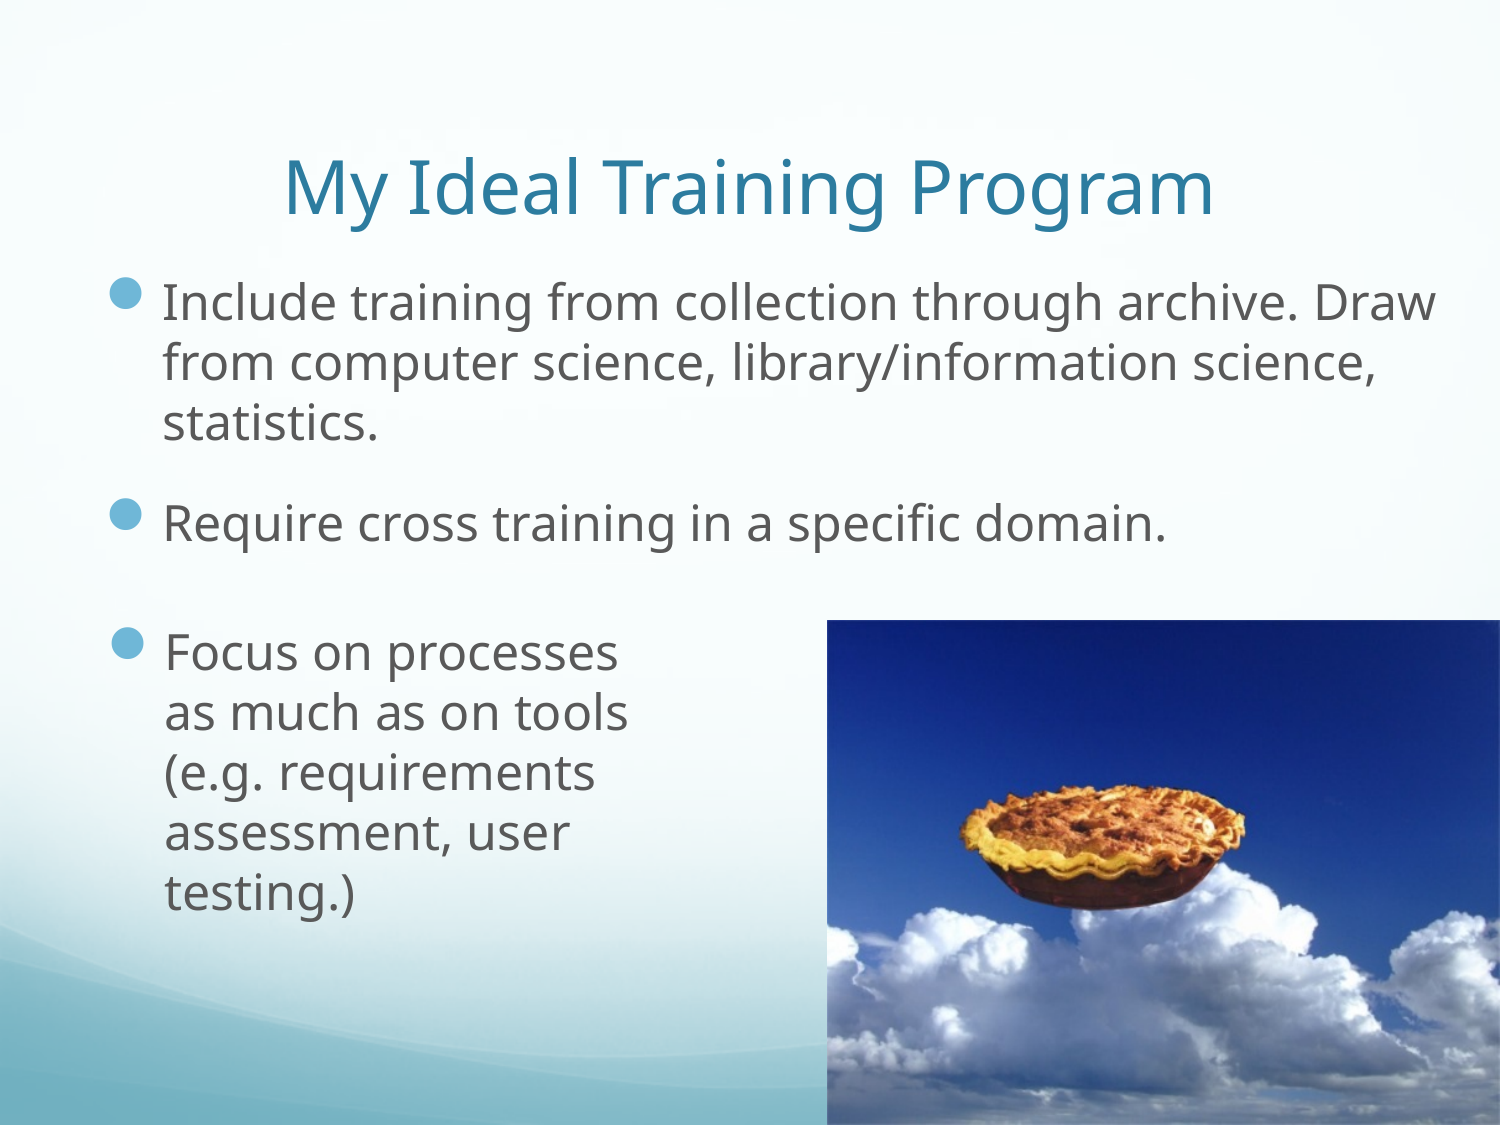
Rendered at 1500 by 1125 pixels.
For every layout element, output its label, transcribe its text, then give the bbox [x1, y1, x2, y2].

list Include training from collection through archive. Draw from computer science, library/information science, statistics. Require cross training in a specific domain. [90, 262, 1463, 598]
text_box Focus on processes as much as on tools (e.g. requirements assessment, user testing.) [92, 613, 692, 1020]
picture [826, 619, 1500, 1125]
title My Ideal Training Program [90, 17, 1410, 237]
